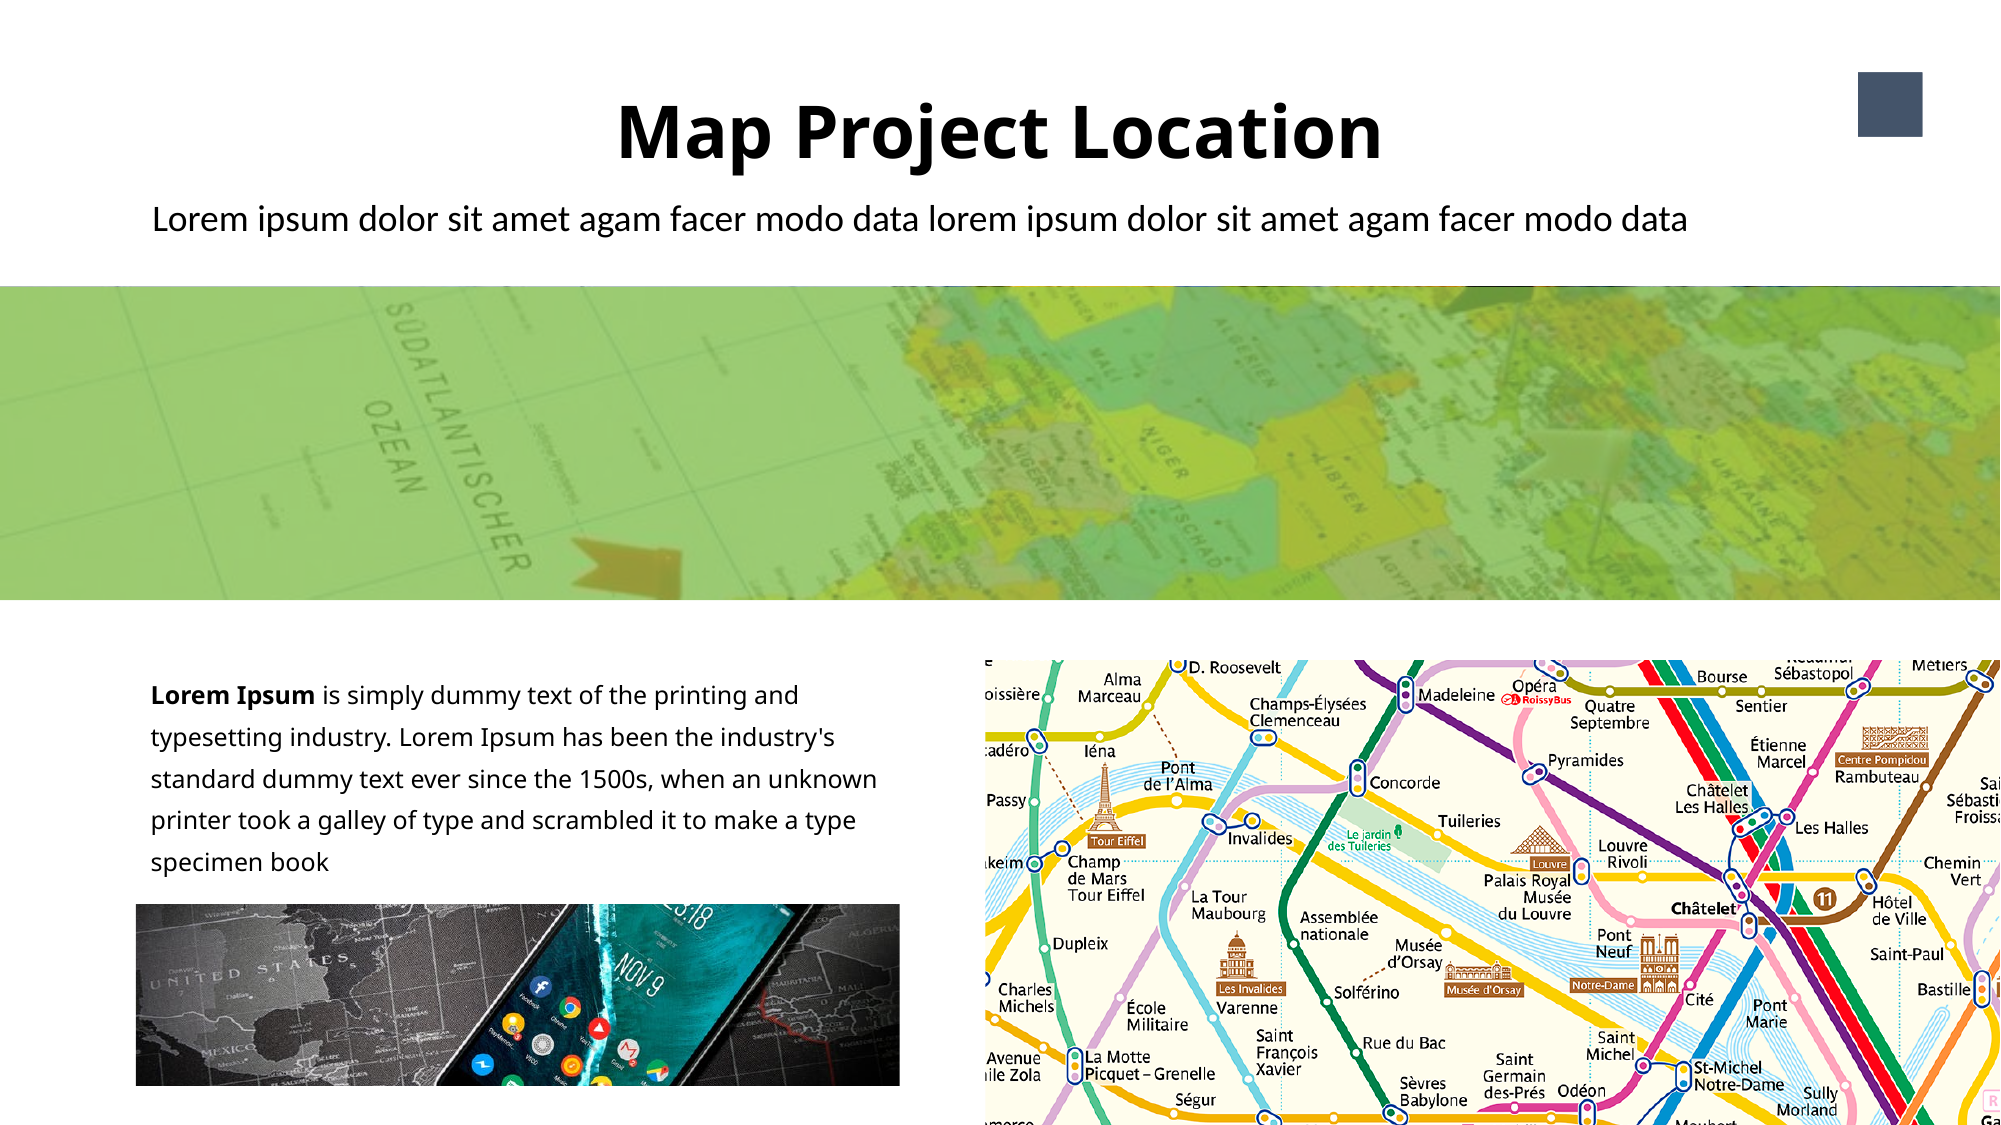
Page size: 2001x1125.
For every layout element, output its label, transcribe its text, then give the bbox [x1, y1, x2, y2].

text_box [1857, 71, 1924, 78]
title Map Project Location [137, 78, 1863, 186]
slide_number 9 [1863, 78, 1927, 130]
picture [985, 660, 2000, 1125]
subtitle Lorem ipsum dolor sit amet agam facer modo data lorem ipsum dolor sit amet agam facer modo data [137, 186, 1863, 227]
picture [0, 286, 2000, 601]
picture [135, 904, 900, 1086]
text_box Lorem Ipsum is simply dummy text of the printing and typesetting industry. Lorem Ipsum has been the industry's standard dummy text ever since the 1500s, when an unknown printer took a galley of type and scrambled it to make a type specimen book [135, 660, 931, 884]
text_box [1863, 130, 1924, 138]
